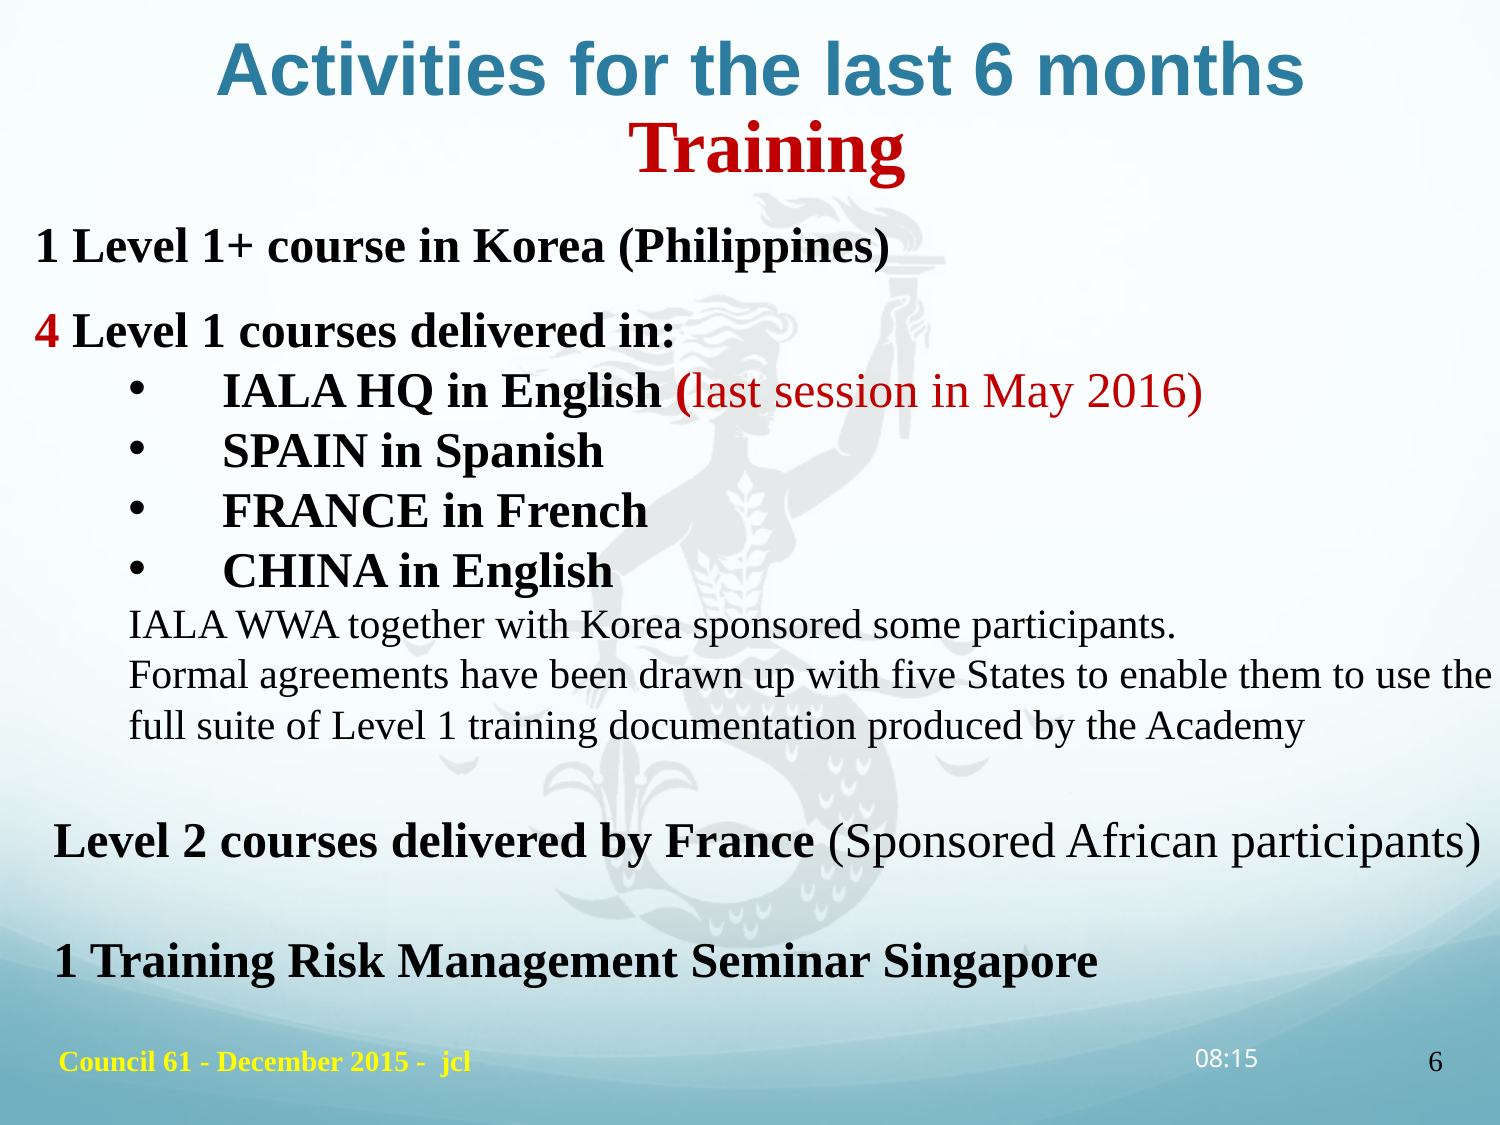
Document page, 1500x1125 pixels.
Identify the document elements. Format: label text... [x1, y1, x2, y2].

text_box Training 1 Level 1+ course in Korea (Philippines) 4 Level 1 courses delivered in: IALA HQ in English (last session in May 2016) SPAIN in Spanish FRANCE in French CHINA in English IALA WWA together with Korea sponsored some participants. Formal agreements have been drawn up with five States to enable them to use the full suite of Level 1 training documentation produced by the Academy Level 2 courses delivered by France (Sponsored African participants) 1 Training Risk Management Seminar Singapore [19, 0, 1500, 1125]
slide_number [923, 1029, 1274, 1090]
footer Council 61 - December 2015 - jcl [43, 1029, 838, 1090]
slide_number 6 [1295, 1029, 1459, 1090]
